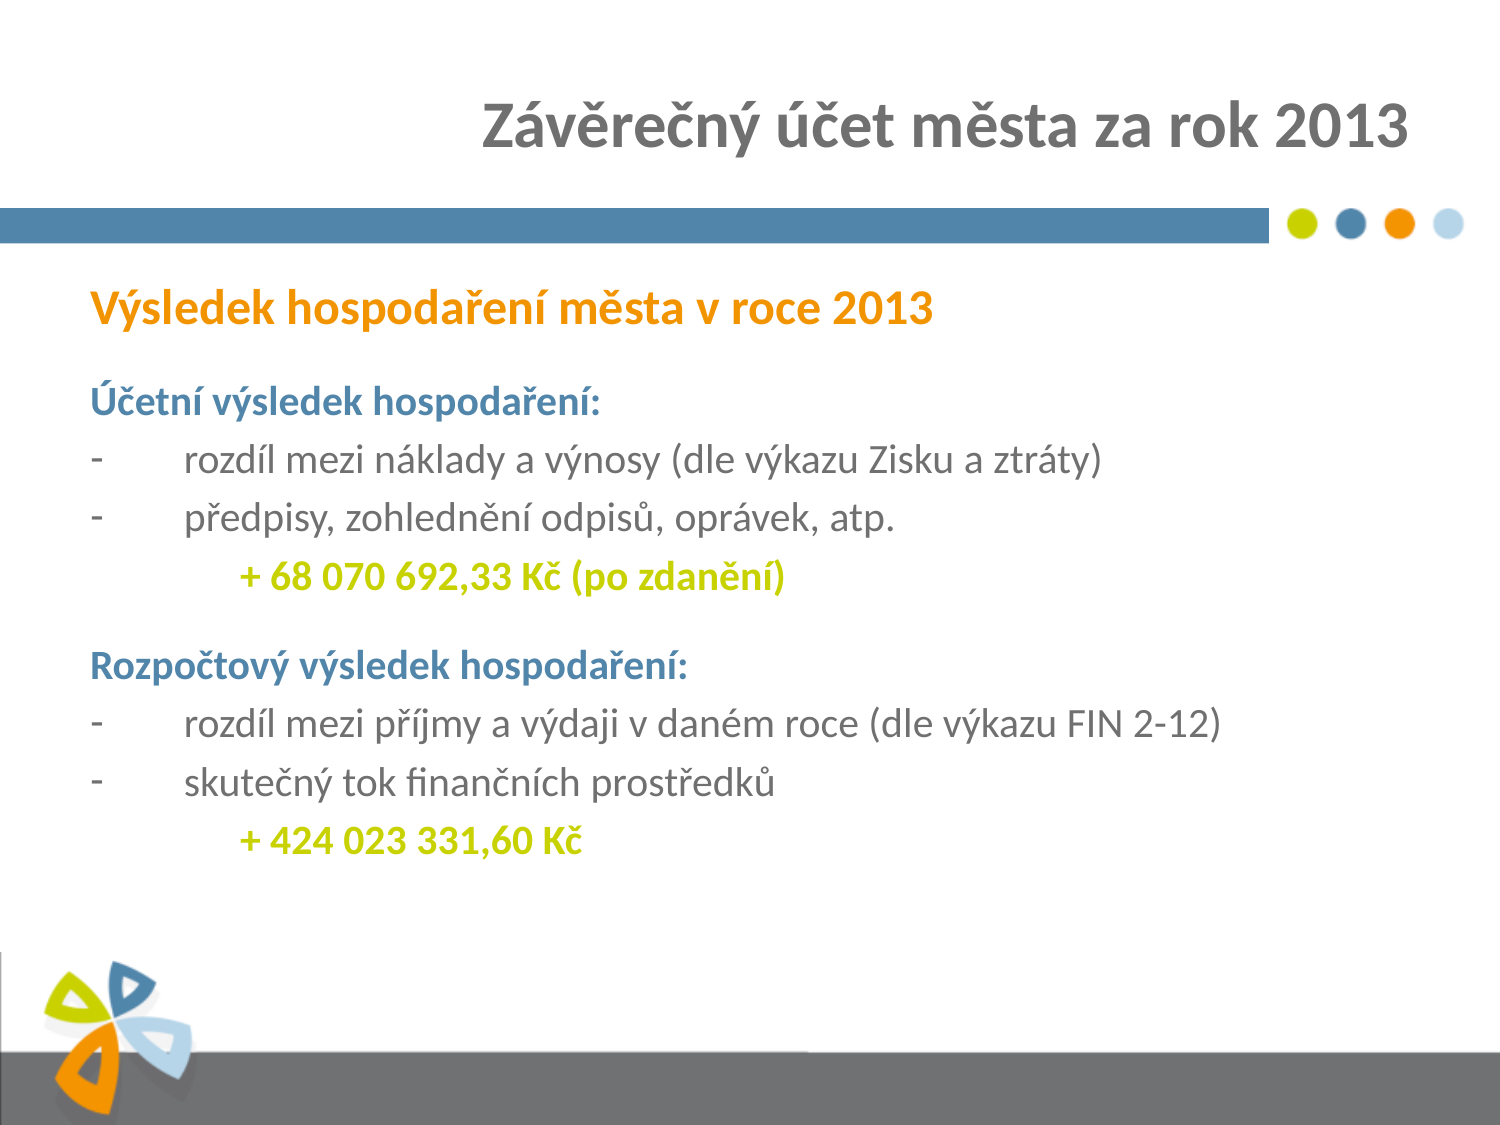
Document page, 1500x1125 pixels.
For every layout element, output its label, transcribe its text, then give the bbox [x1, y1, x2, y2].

picture [0, 952, 1500, 1125]
picture [1269, 196, 1483, 256]
title Závěrečný účet města za rok 2013 [75, 45, 1425, 197]
list Výsledek hospodaření města v roce 2013 Účetní výsledek hospodaření: rozdíl mezi náklady a výnosy (dle výkazu Zisku a ztráty) předpisy, zohlednění odpisů, oprávek, atp. + 68 070 692,33 Kč (po zdanění) Rozpočtový výsledek hospodaření: rozdíl mezi příjmy a výdaji v daném roce (dle výkazu FIN 2-12) skutečný tok finančních prostředků + 424 023 331,60 Kč [75, 267, 1436, 944]
